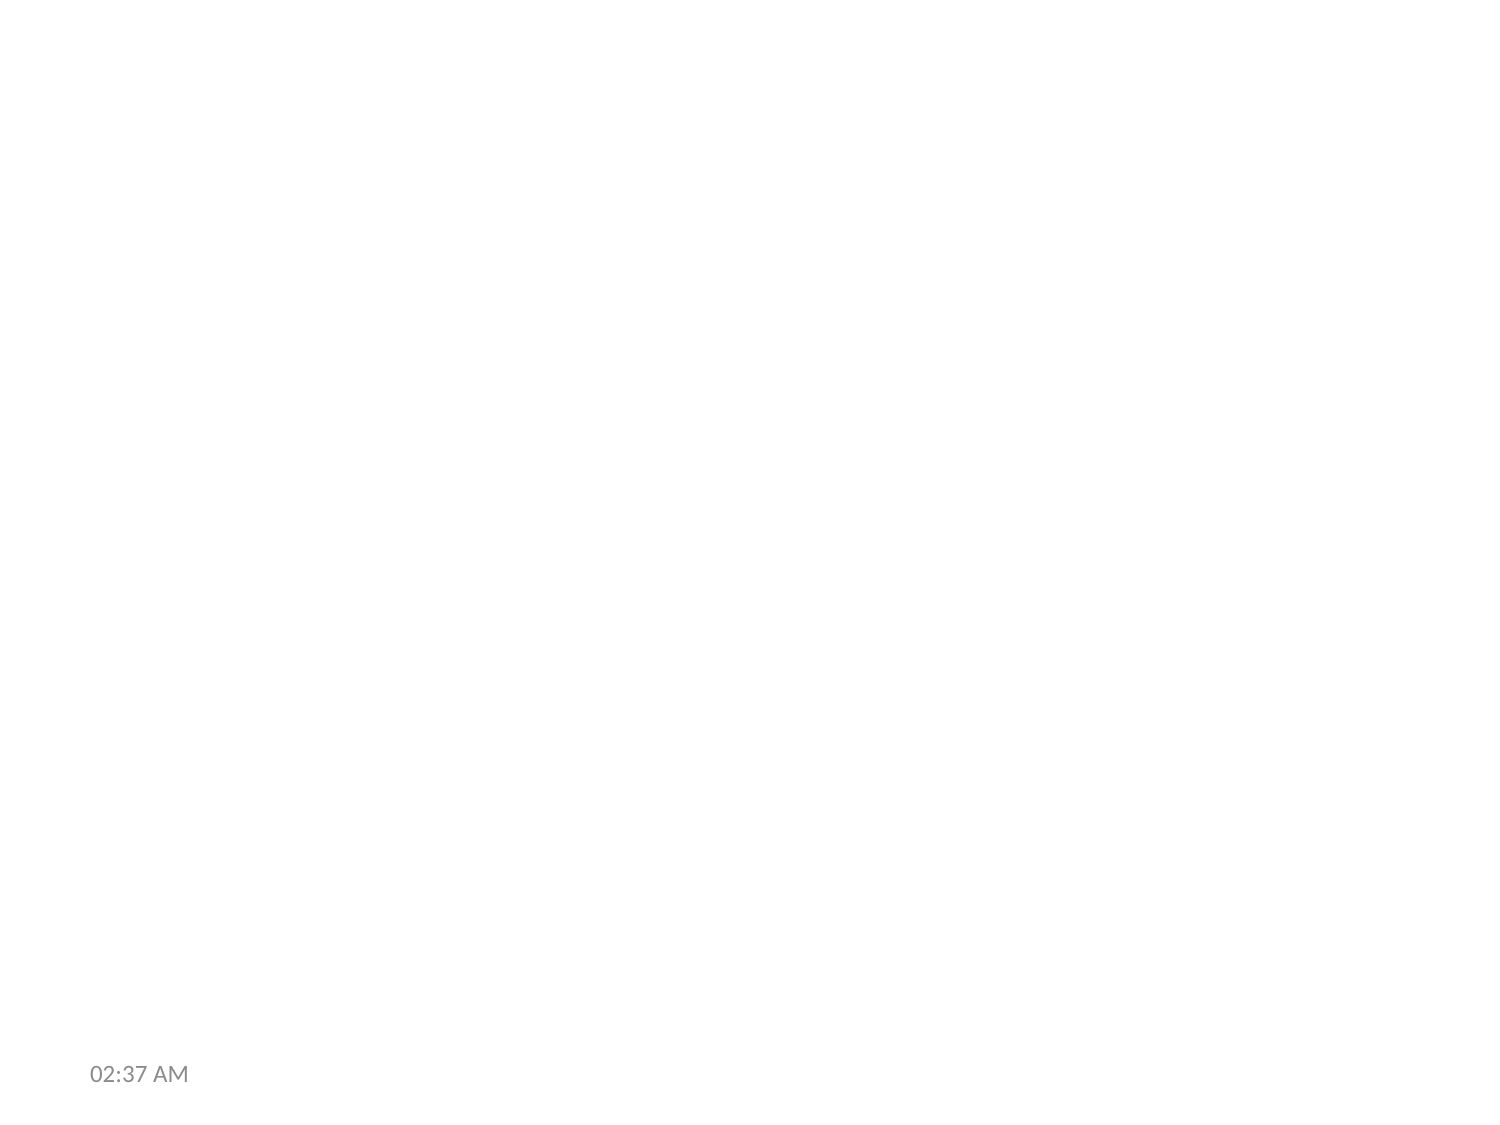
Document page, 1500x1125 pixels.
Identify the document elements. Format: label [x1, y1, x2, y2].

slide_number [75, 1042, 425, 1103]
